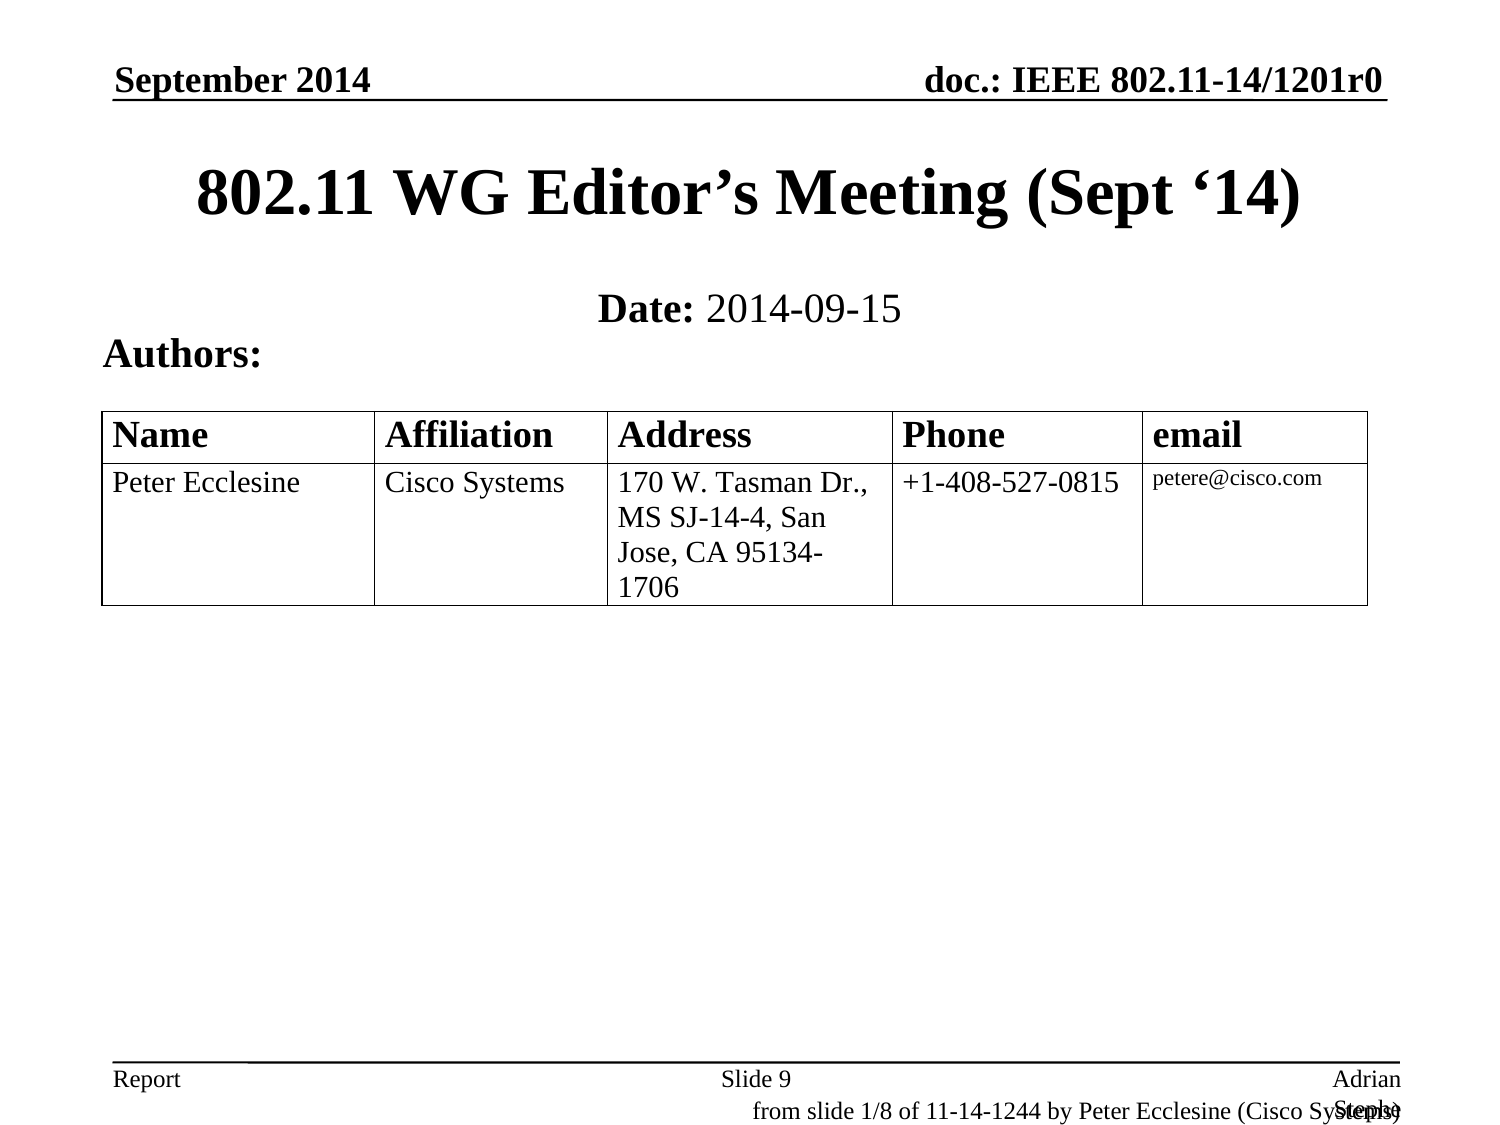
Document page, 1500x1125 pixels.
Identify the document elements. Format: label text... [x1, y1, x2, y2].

footer Adrian Stephens, Intel Corporation [1324, 1061, 1402, 1087]
slide_number Slide 9 [712, 1061, 800, 1087]
title 802.11 WG Editor’s Meeting (Sept ‘14) [112, 112, 1388, 263]
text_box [87, 410, 1388, 835]
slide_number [114, 54, 374, 101]
text_box from slide 1/8 of 11-14-1244 by Peter Ecclesine (Cisco Systems) [343, 1087, 1417, 1125]
text_box Authors: [87, 318, 325, 381]
list Date: 2014-09-15 [112, 279, 1388, 342]
